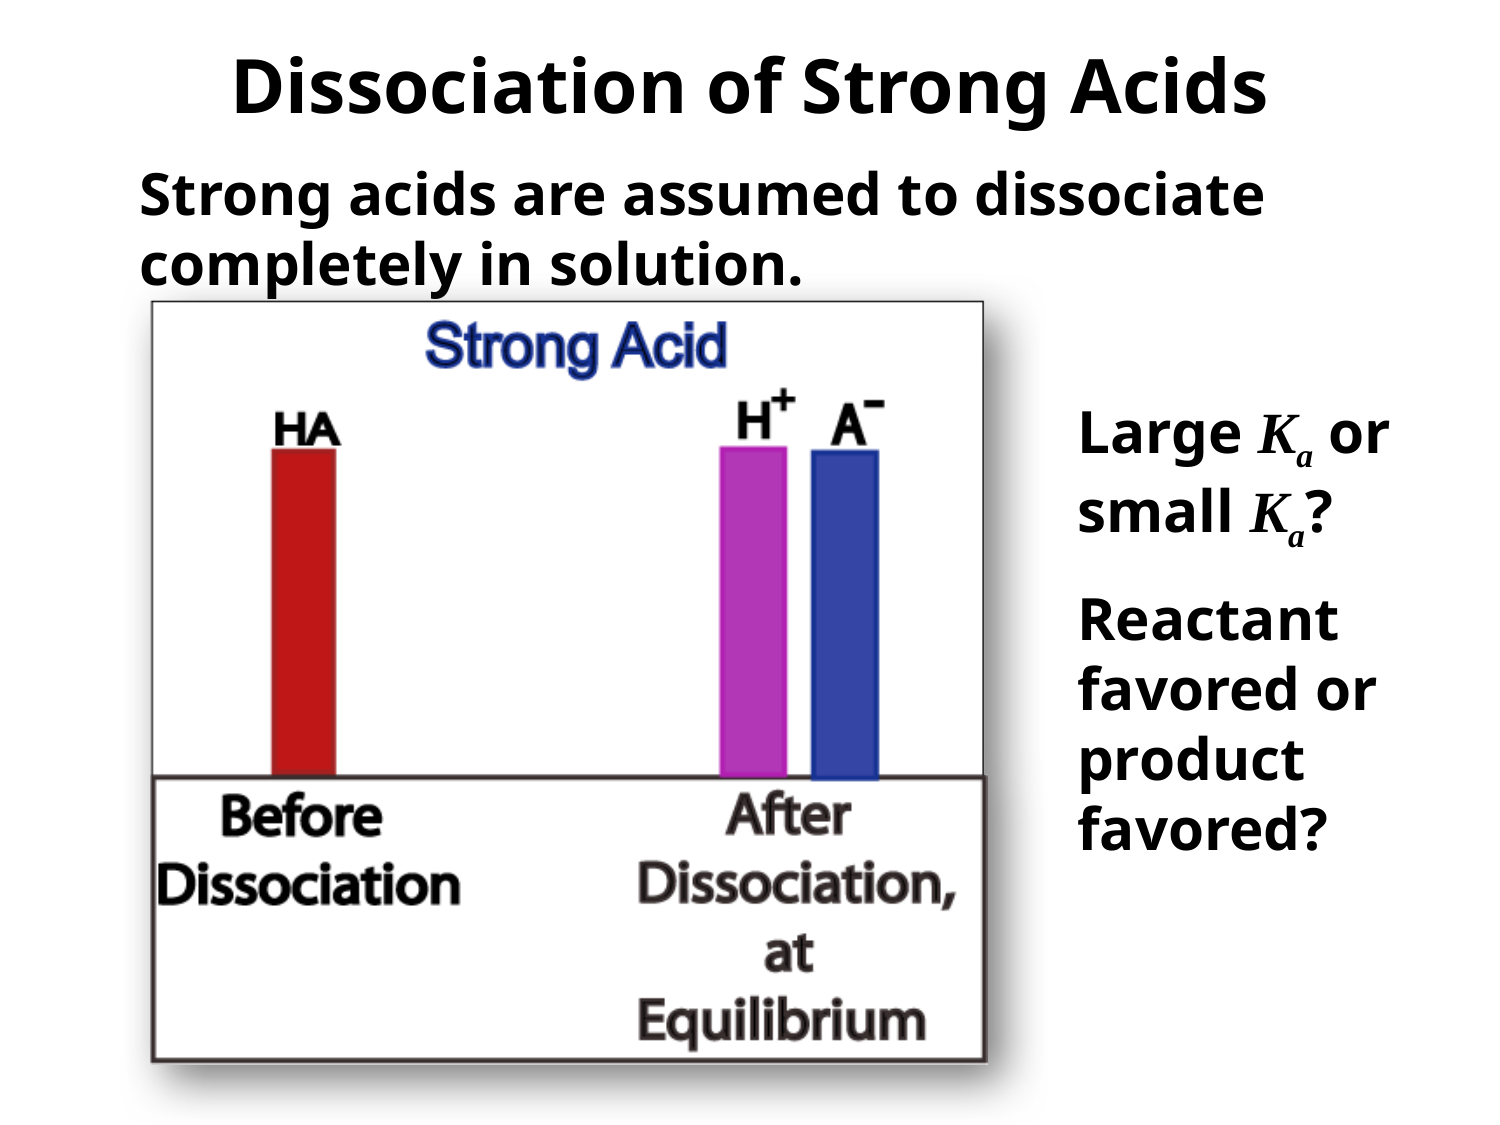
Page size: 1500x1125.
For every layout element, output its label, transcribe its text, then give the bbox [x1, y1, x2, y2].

title Dissociation of Strong Acids [74, 0, 1426, 168]
text_box Large Ka or small Ka? [1062, 387, 1425, 562]
picture [149, 299, 988, 1065]
text_box Reactant favored or product favored? [1062, 574, 1413, 870]
text_box Strong acids are assumed to dissociate completely in solution. [124, 149, 1341, 305]
